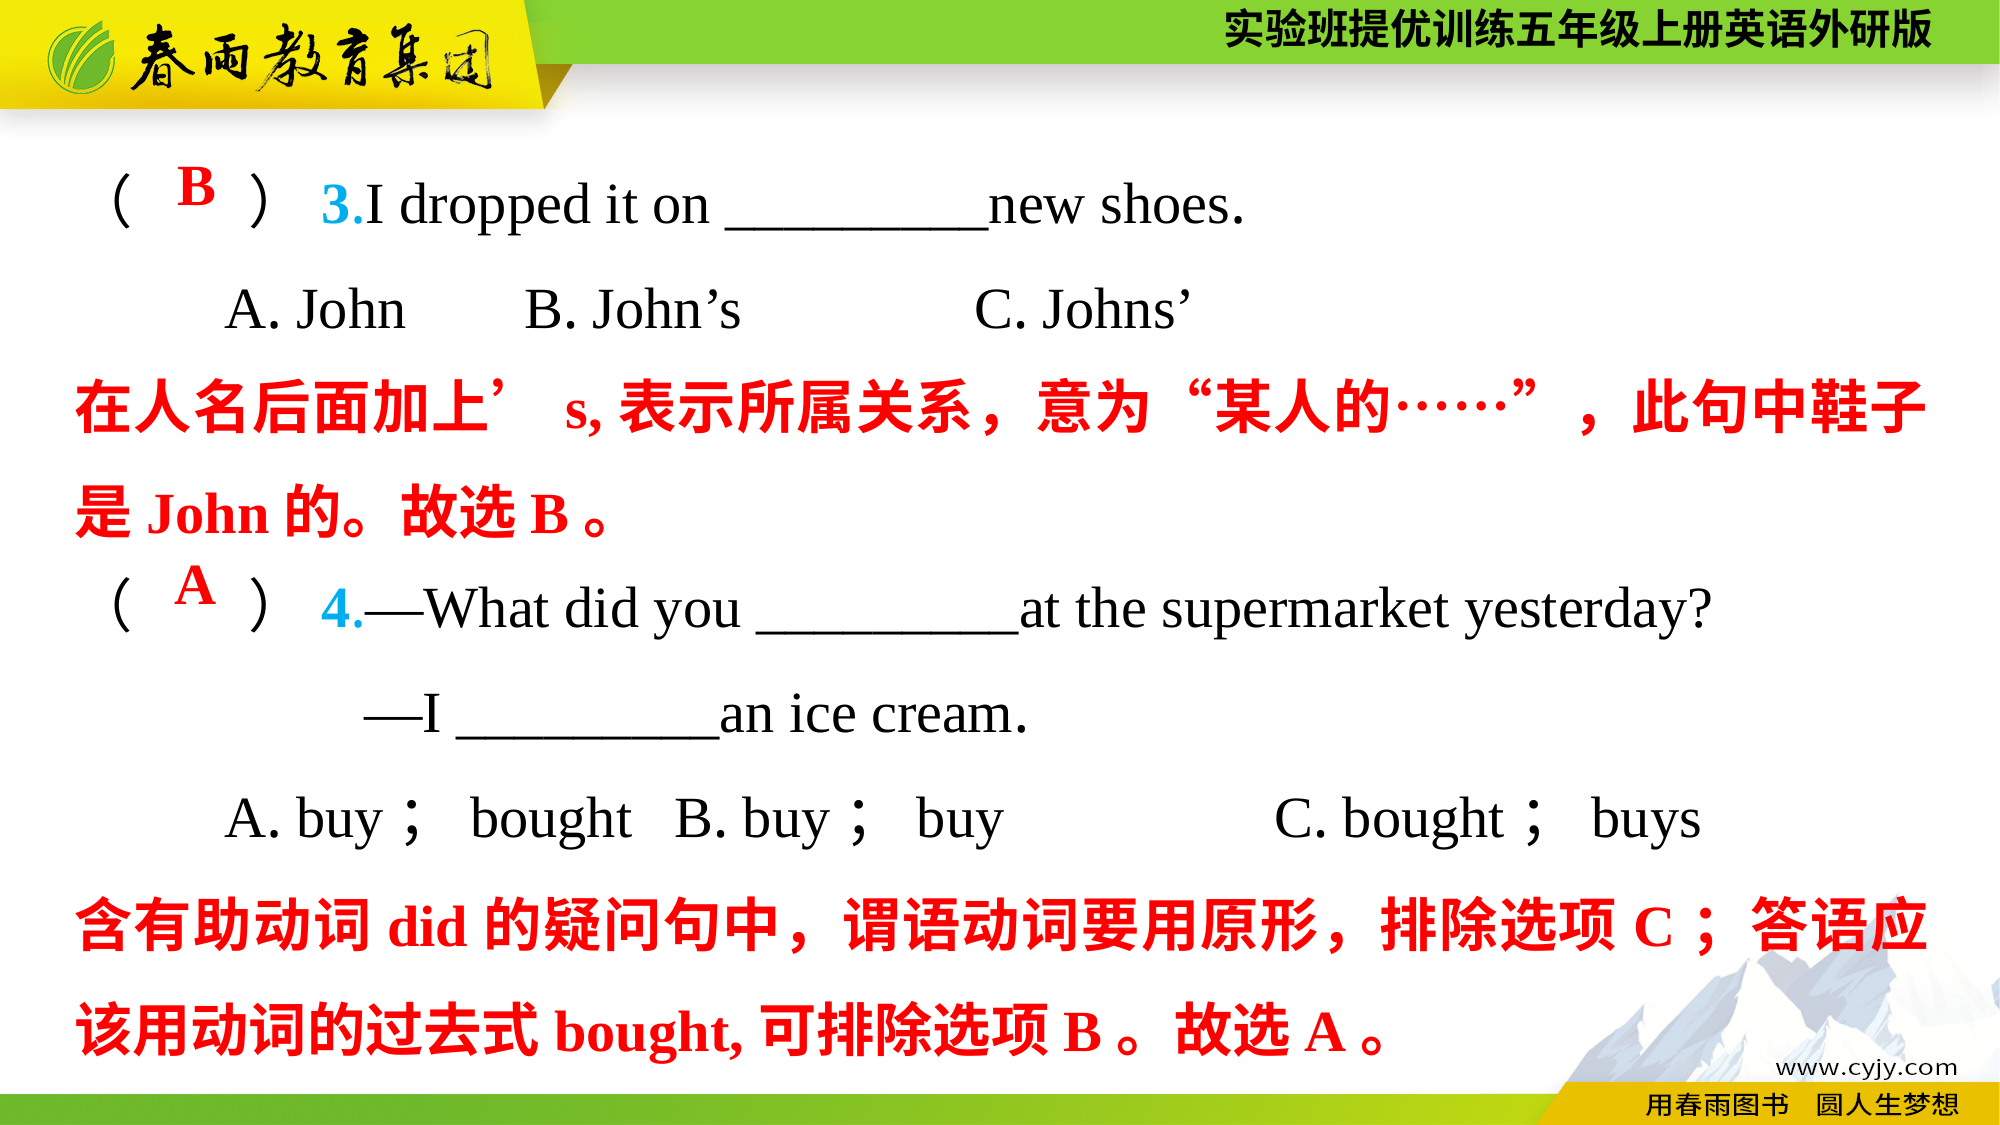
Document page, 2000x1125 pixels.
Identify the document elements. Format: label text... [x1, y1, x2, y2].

text_box 在人名后面加上’s,表示所属关系，意为“某人的……”，此句中鞋子是John的。故选B。 [59, 328, 1944, 553]
text_box A [159, 538, 232, 624]
list （ ）3.I dropped it on _________new shoes. A. John B. John’s C. Johns’ （ ）4.—What did you _________at the supermarket yesterday? —I _________an ice cream. A. buy；bought B. buy；buy C. bought；buys [59, 122, 1944, 328]
picture [0, 0, 2000, 1125]
text_box B [163, 140, 232, 225]
text_box 含有助动词did的疑问句中，谓语动词要用原形，排除选项C；答语应该用动词的过去式bought,可排除选项B。故选A。 [59, 845, 1944, 1071]
list （ ）3.I dropped it on _________new shoes. A. John B. John’s C. Johns’ （ ）4.—What did you _________at the supermarket yesterday? —I _________an ice cream. A. buy；bought B. buy；buy C. bought；buys [59, 553, 1944, 845]
